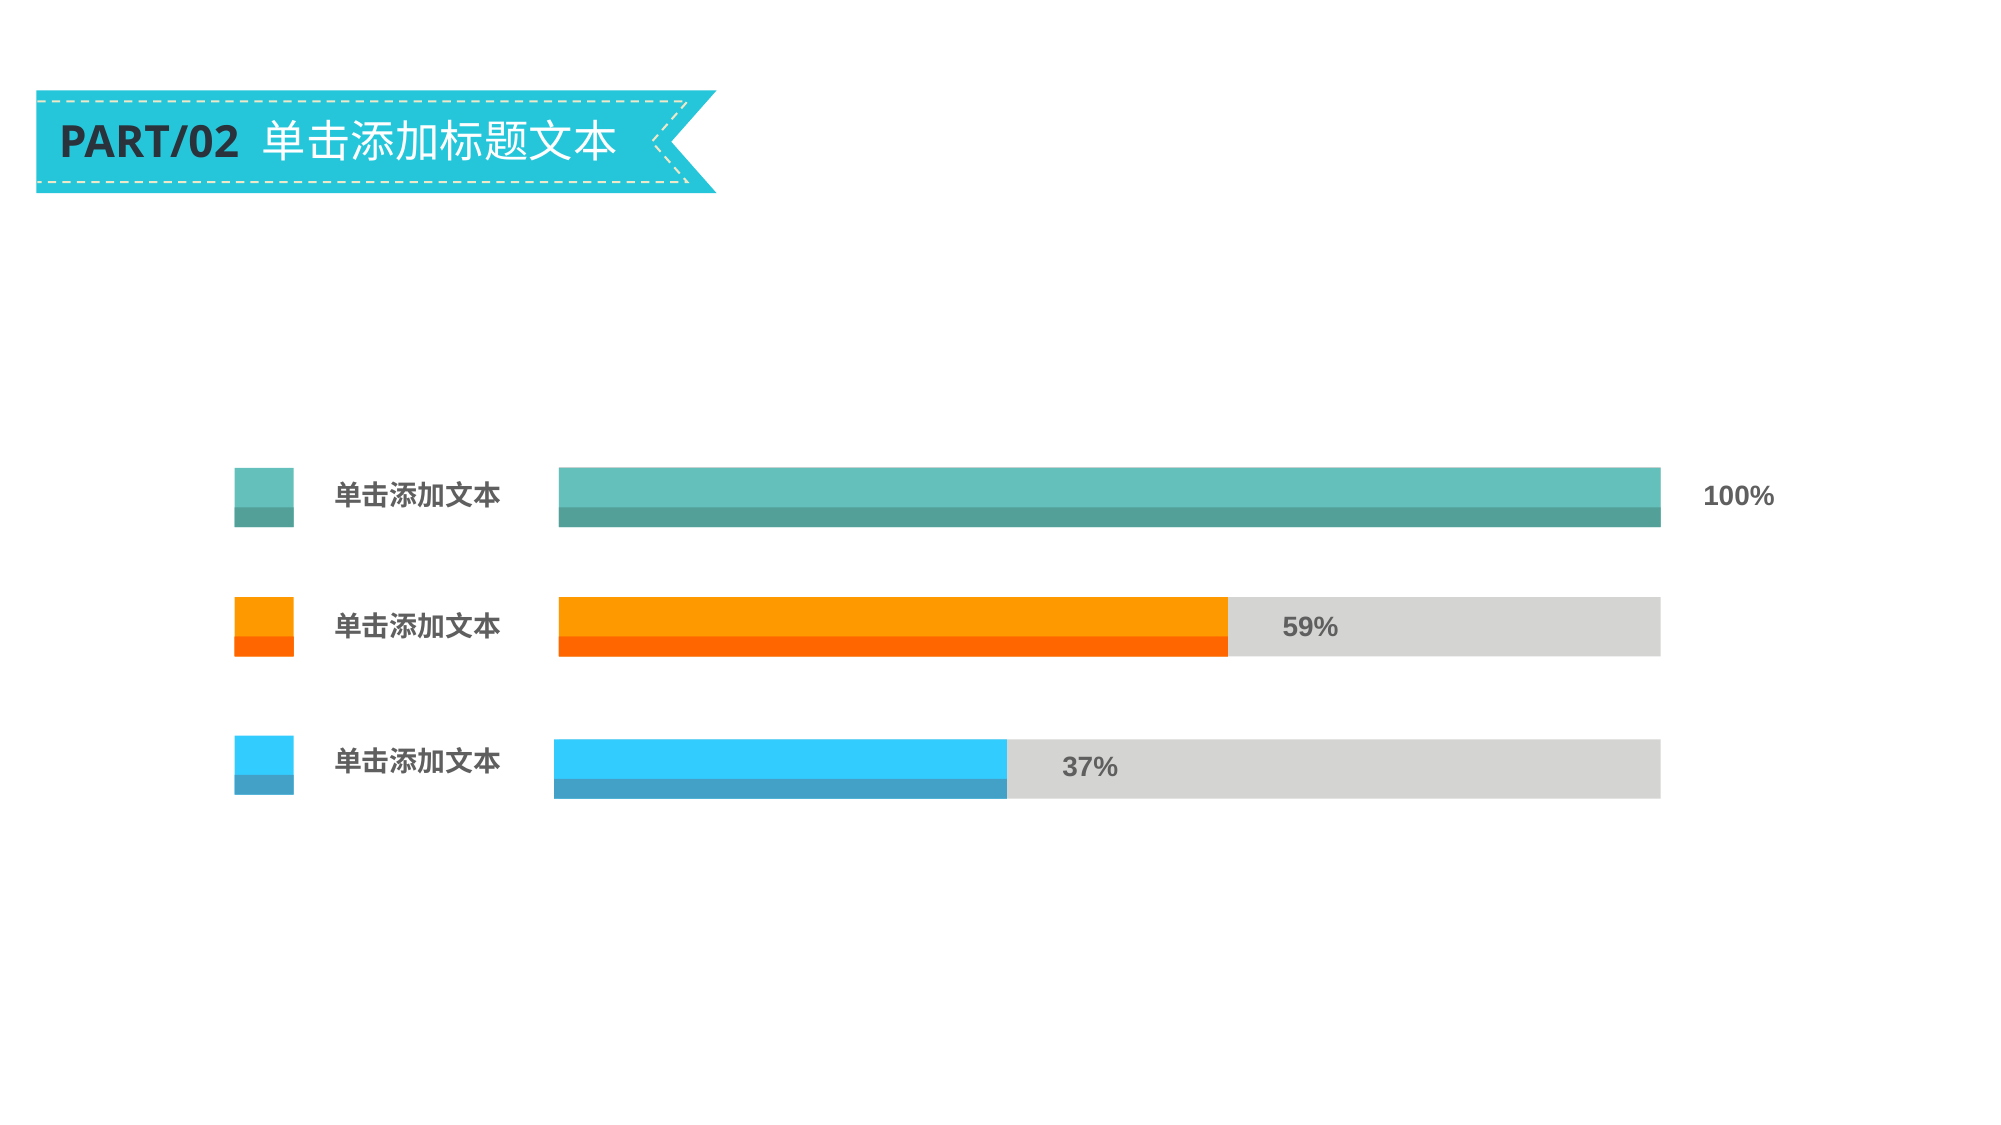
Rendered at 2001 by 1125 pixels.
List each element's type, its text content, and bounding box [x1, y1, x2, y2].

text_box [558, 467, 1661, 528]
text_box 59% [1268, 601, 1354, 650]
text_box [234, 467, 294, 528]
text_box [1229, 597, 1661, 657]
text_box 单击添加文本 [319, 736, 516, 785]
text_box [234, 735, 294, 795]
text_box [36, 90, 717, 194]
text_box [554, 739, 1007, 799]
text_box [234, 597, 294, 657]
text_box 单击添加文本 [319, 469, 516, 519]
text_box 100% [1688, 469, 1790, 519]
text_box 37% [1047, 741, 1133, 790]
text_box 单击添加文本 [319, 601, 516, 650]
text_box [558, 597, 1229, 657]
text_box [1007, 739, 1661, 799]
